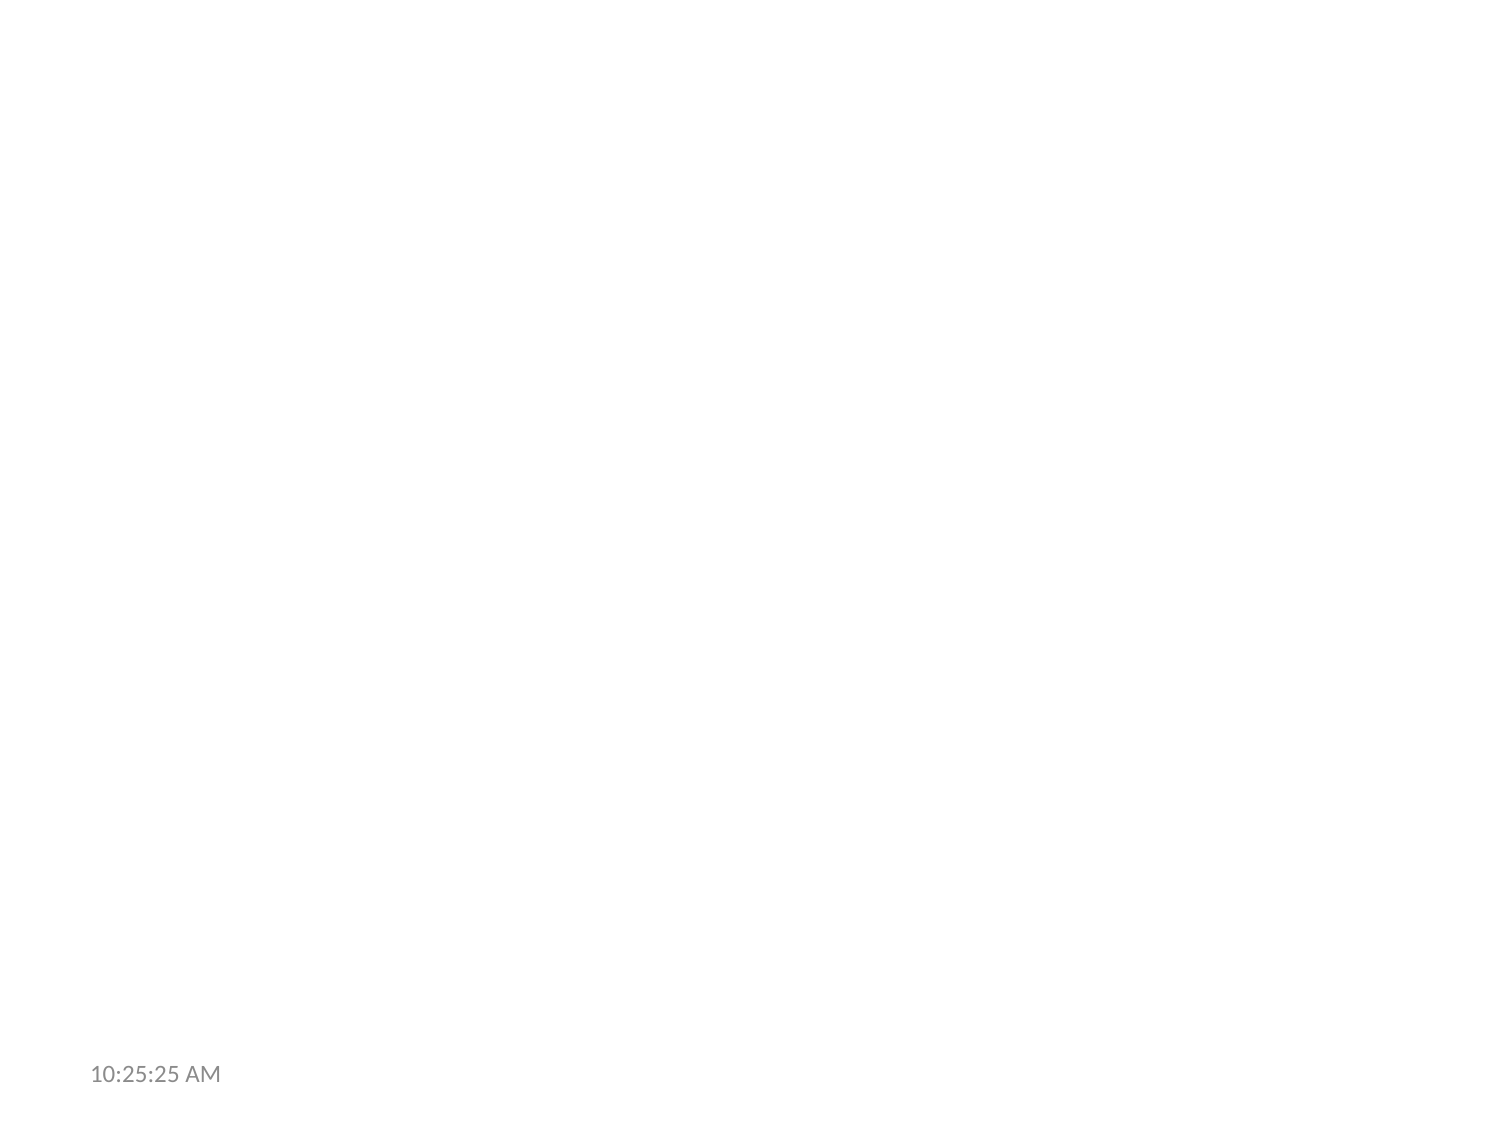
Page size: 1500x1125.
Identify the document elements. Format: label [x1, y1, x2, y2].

slide_number [75, 1042, 425, 1103]
